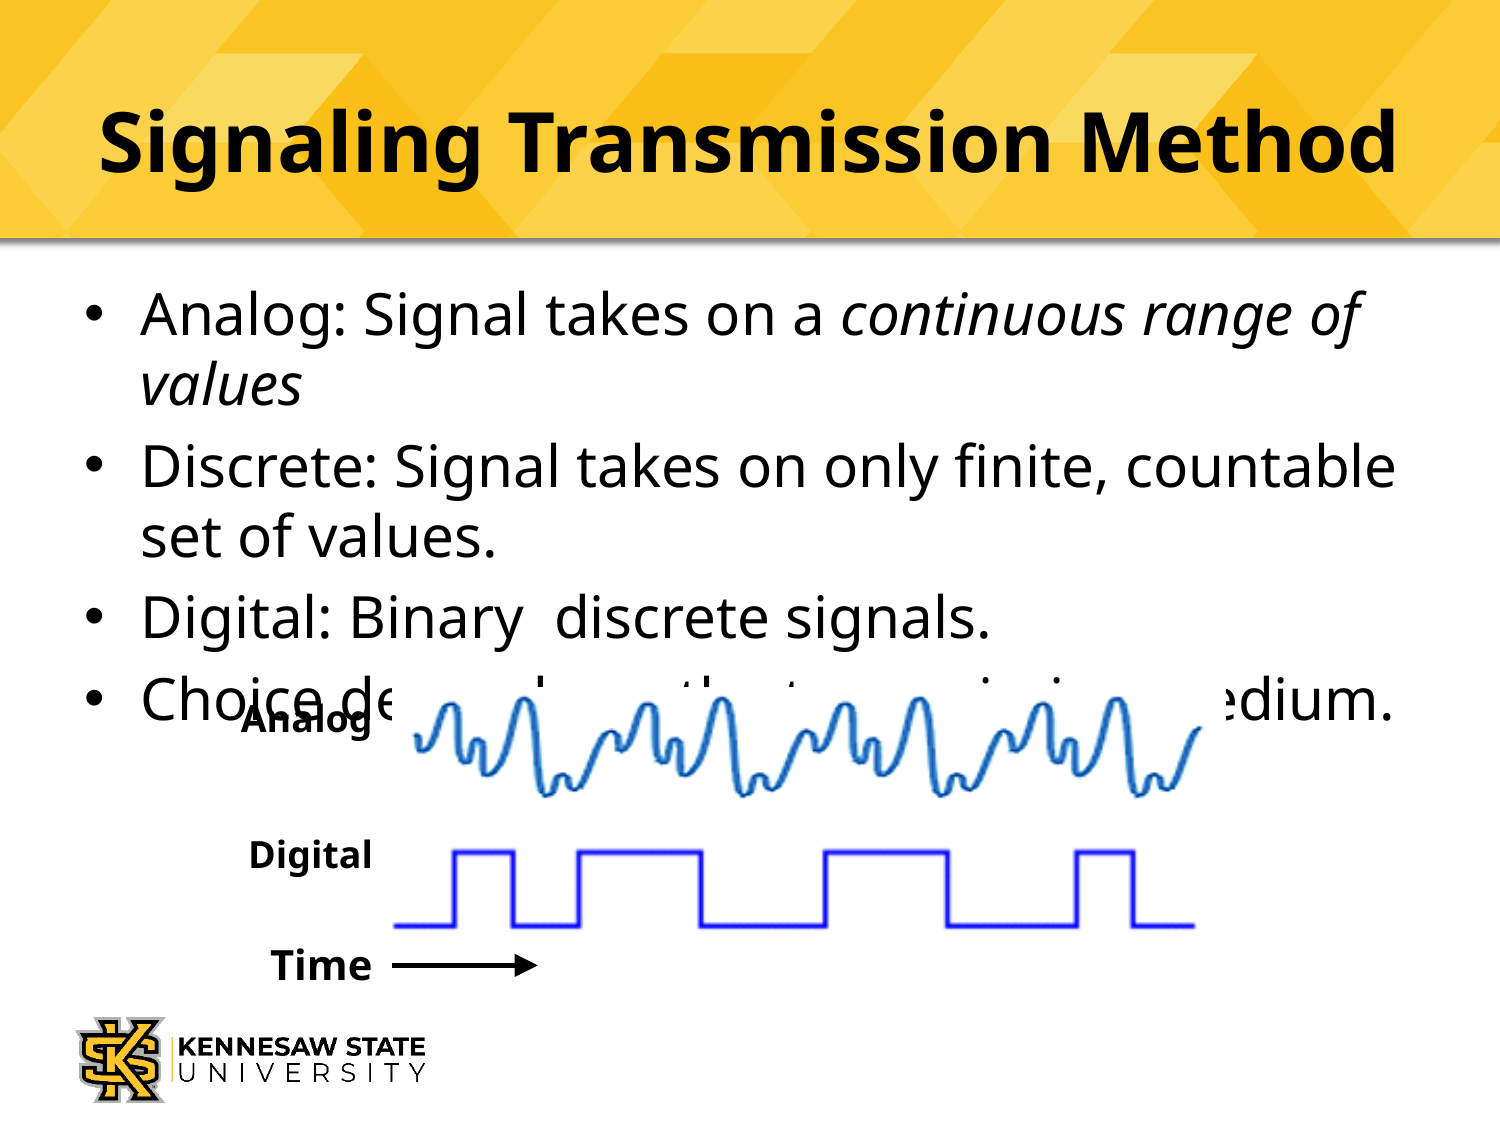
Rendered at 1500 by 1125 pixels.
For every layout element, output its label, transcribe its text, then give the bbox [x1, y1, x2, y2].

title Signaling Transmission Method [75, 45, 1425, 233]
picture [0, 0, 1500, 251]
list Analog: Signal takes on a continuous range of values Discrete: Signal takes on only finite, countable set of values. Digital: Binary discrete signals. Choice depends on the transmission medium. [69, 269, 1500, 770]
picture [75, 1017, 425, 1103]
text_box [49, 687, 1226, 997]
